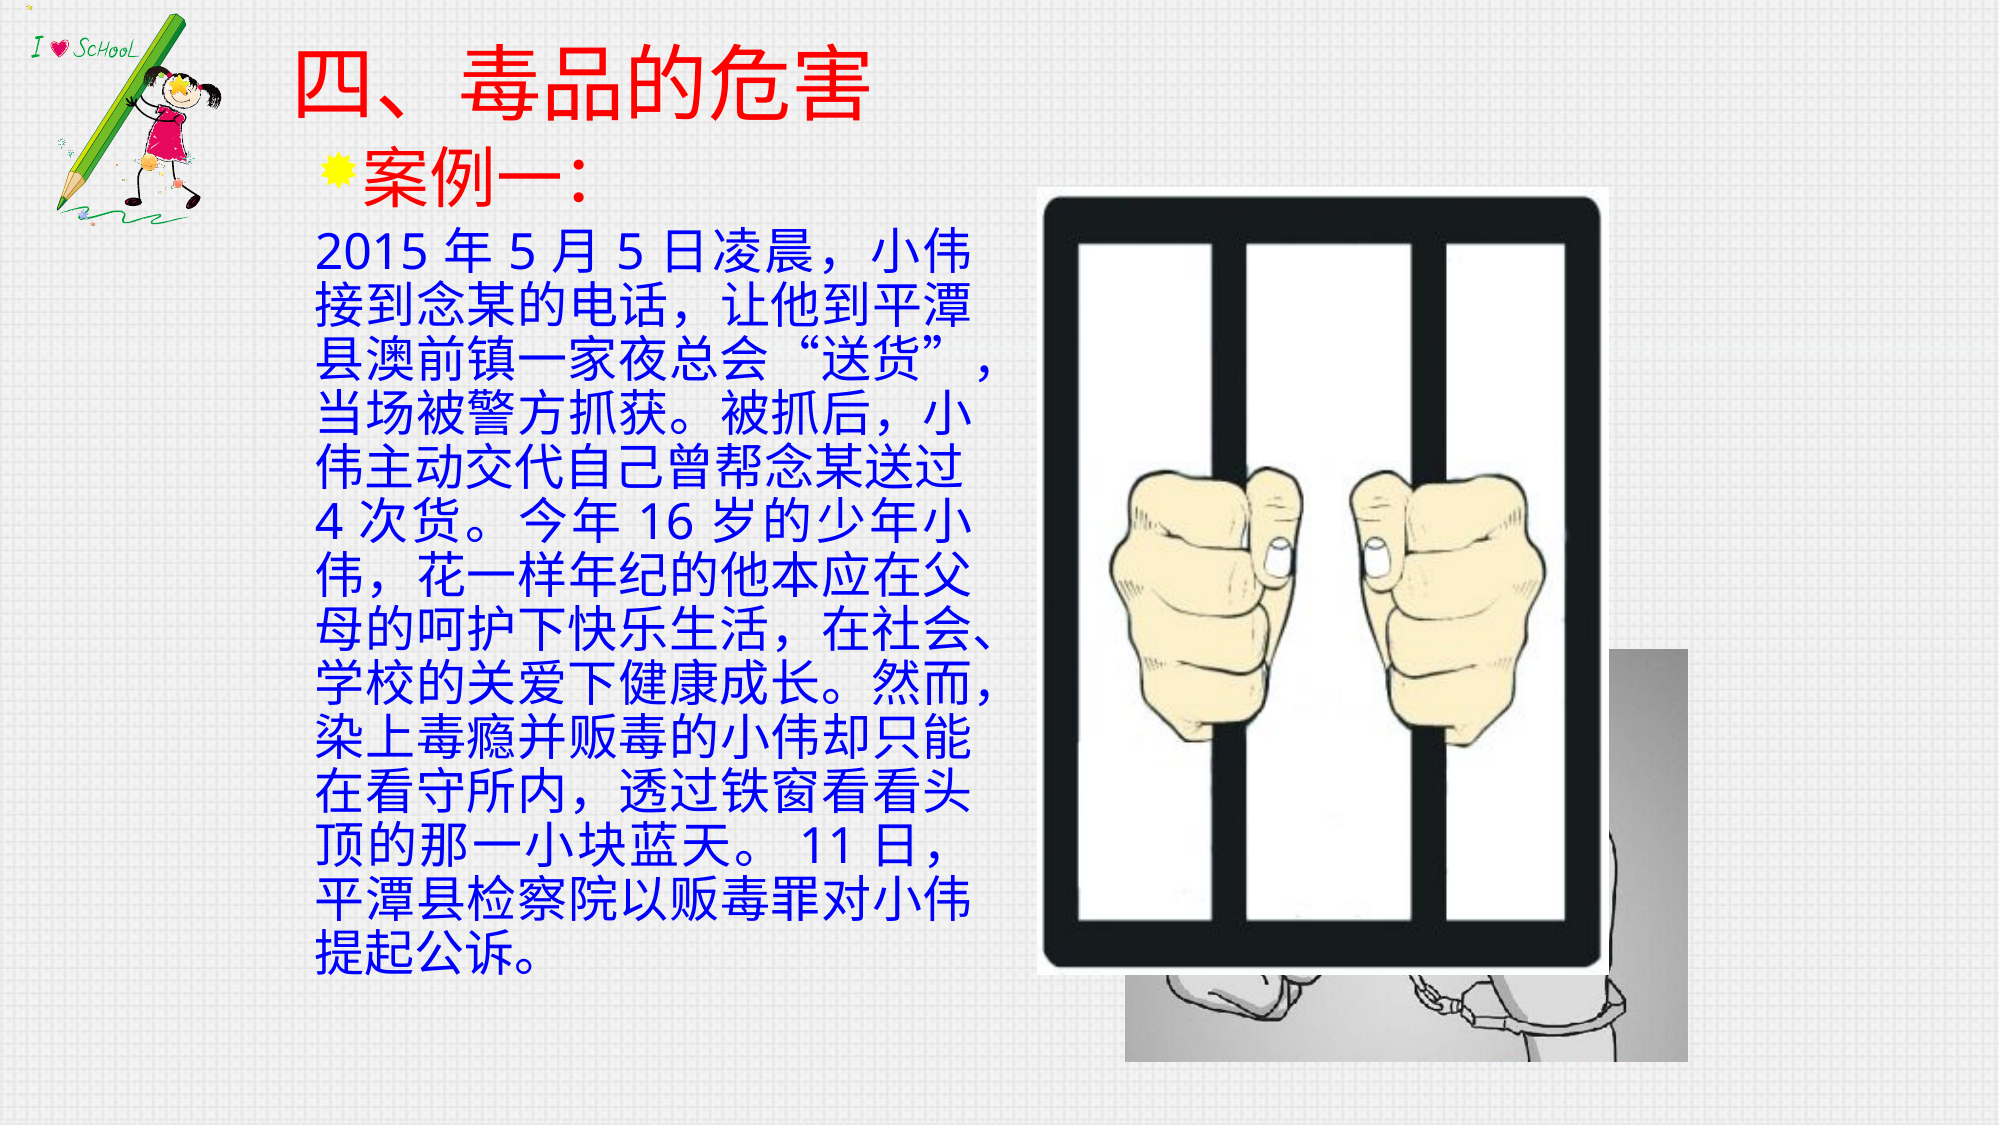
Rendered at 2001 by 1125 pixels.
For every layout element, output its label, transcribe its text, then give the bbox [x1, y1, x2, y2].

title 四、毒品的危害 [19, 24, 1147, 138]
picture [0, 0, 1999, 1125]
text_box 案例一： 2015年5月5日凌晨，小伟接到念某的电话，让他到平潭县澳前镇一家夜总会“送货”，当场被警方抓获。被抓后，小伟主动交代自己曾帮念某送过4次货。今年16岁的少年小伟，花一样年纪的他本应在父母的呵护下快乐生活，在社会、学校的关爱下健康成长。然而，染上毒瘾并贩毒的小伟却只能在看守所内，透过铁窗看看头顶的那一小块蓝天。11日，平潭县检察院以贩毒罪对小伟提起公诉。 [299, 137, 988, 1075]
